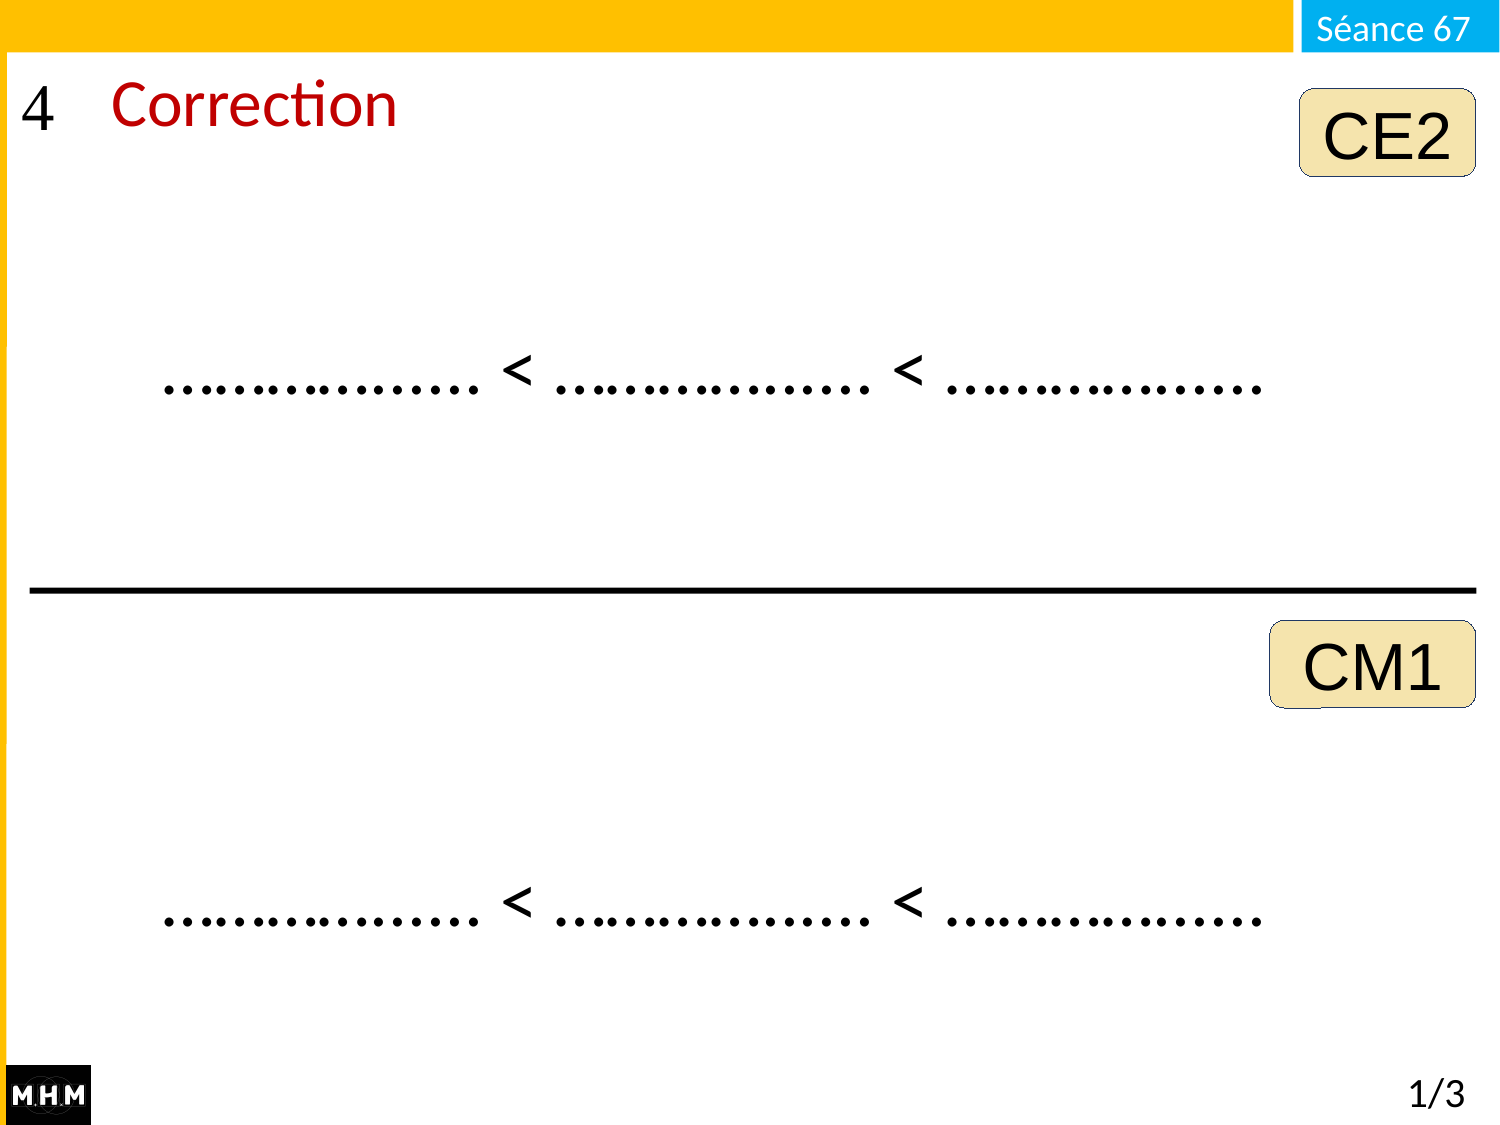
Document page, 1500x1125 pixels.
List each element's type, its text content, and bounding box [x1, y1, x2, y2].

list 1/3 [1373, 1064, 1500, 1125]
text_box …………...... < …………...... < …………...... [147, 236, 1310, 505]
text_box CM1 [1269, 620, 1476, 709]
text_box …………...... < …………...... < …………...... [147, 767, 1310, 1037]
text_box CE2 [1299, 88, 1476, 177]
picture [6, 1065, 91, 1125]
text_box Correction [96, 60, 478, 149]
